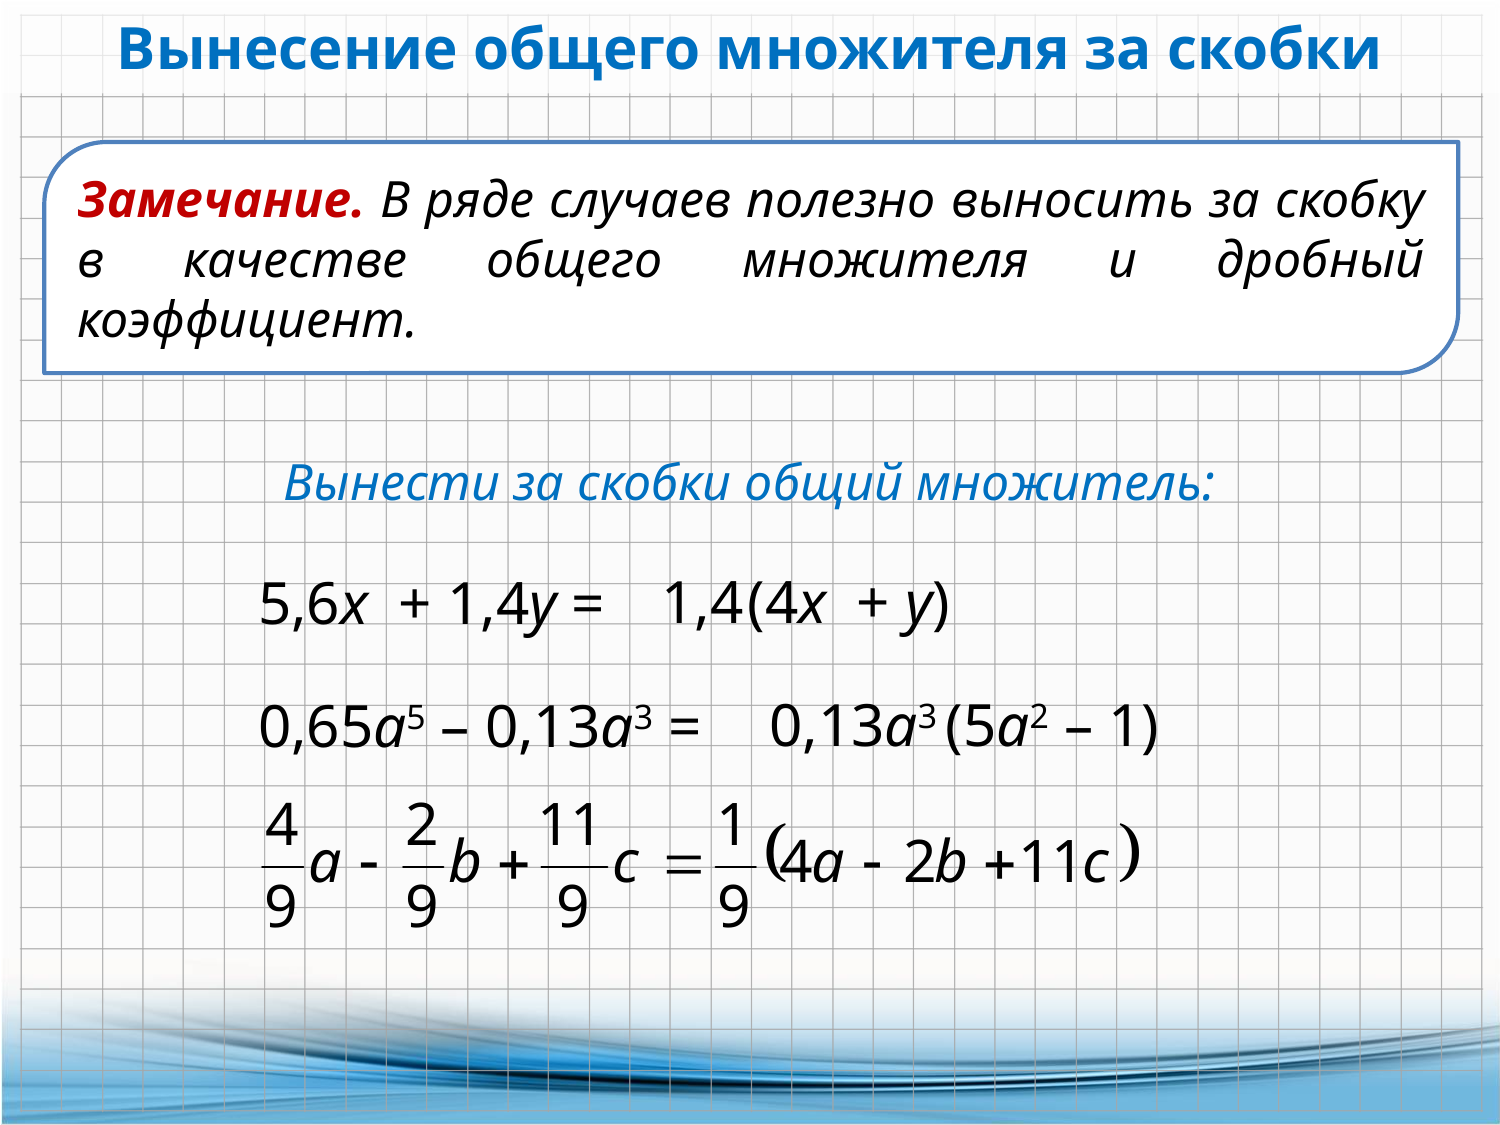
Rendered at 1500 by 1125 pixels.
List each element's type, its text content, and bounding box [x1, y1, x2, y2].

text_box Замечание. В ряде случаев полезно выносить за скобку в качестве общего множителя и дробный коэффициент. [42, 139, 1461, 376]
text_box 0,13а3 (5а2 – 1) [754, 680, 1434, 766]
text_box 1,4 (4x + у) [646, 557, 1146, 643]
picture [0, 94, 1500, 443]
picture [0, 518, 1500, 1125]
text_box 0,65а5 – 0,13а3 = [243, 681, 836, 767]
text_box Вынести за скобки общий множитель: [0, 443, 1500, 518]
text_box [252, 789, 703, 942]
text_box Вынесение общего множителя за скобки [0, 0, 1500, 94]
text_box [705, 789, 1142, 942]
text_box 5,6x + 1,4у = [243, 558, 836, 644]
